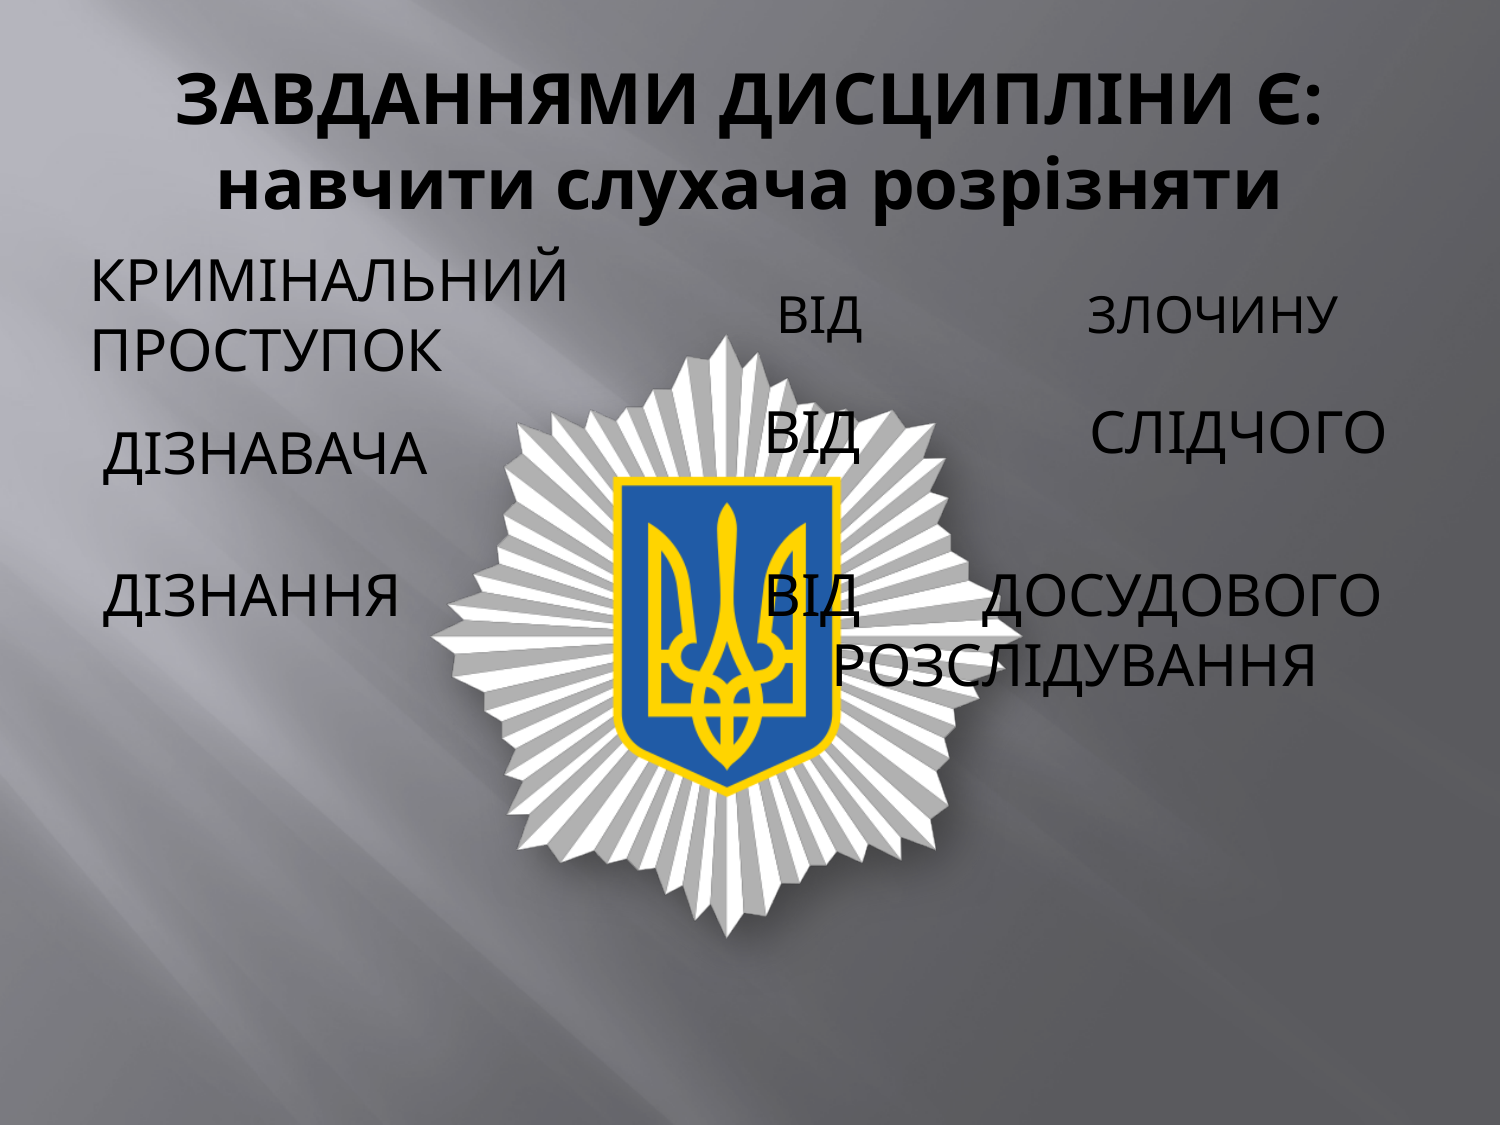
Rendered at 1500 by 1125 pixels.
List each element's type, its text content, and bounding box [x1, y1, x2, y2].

text_box ДІЗНАННЯ [88, 550, 423, 636]
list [423, 327, 1030, 946]
list Кримінальний проступок [75, 251, 738, 375]
list від Злочину [761, 251, 1425, 375]
list ВІД СЛІДЧОГО ВІД ДОСУДОВОГО РОЗСЛІДУВАННЯ [726, 387, 1425, 1005]
text_box ДІЗНАВАЧА [88, 408, 423, 494]
title ЗАВДАННЯМИ ДИСЦИПЛІНИ Є: навчити слухача розрізняти [75, 44, 1425, 233]
